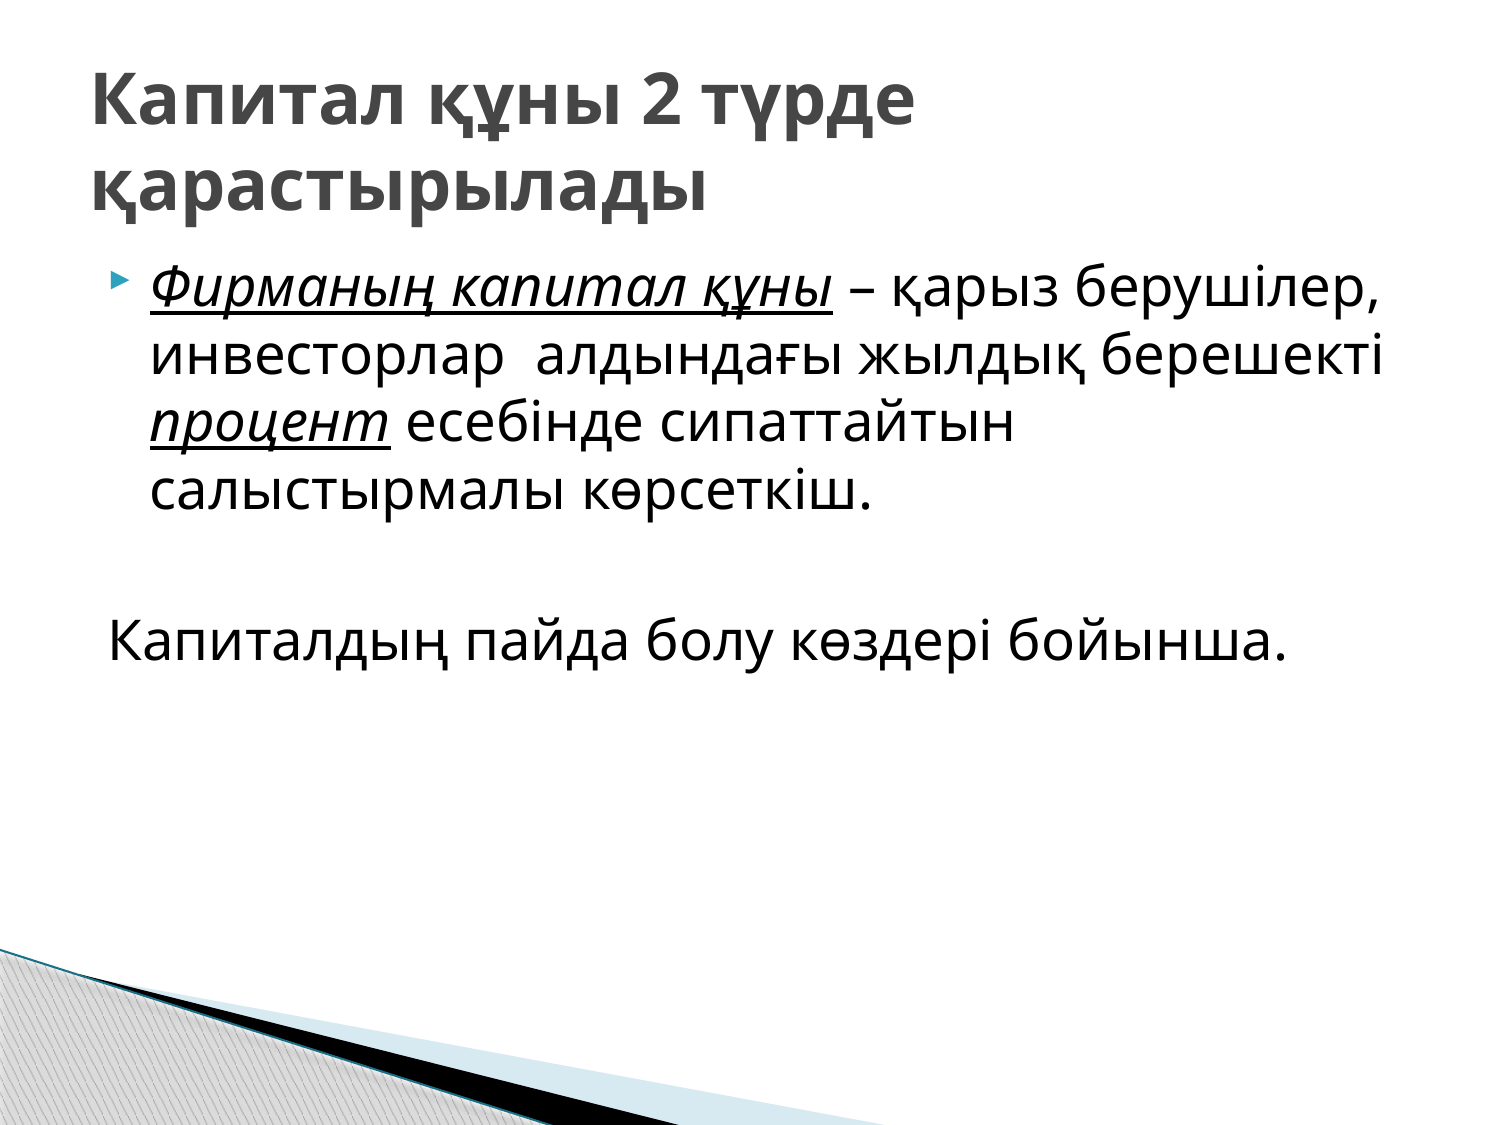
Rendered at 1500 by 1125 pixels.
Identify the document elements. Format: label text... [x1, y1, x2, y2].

title Капитал құны 2 түрде қарастырылады [75, 45, 1425, 233]
list Фирманың капитал құны – қарыз берушілер, инвесторлар алдындағы жылдық берешекті процент есебінде сипаттайтын салыстырмалы көрсеткіш. Капиталдың пайда болу көздері бойынша. [75, 243, 1425, 986]
